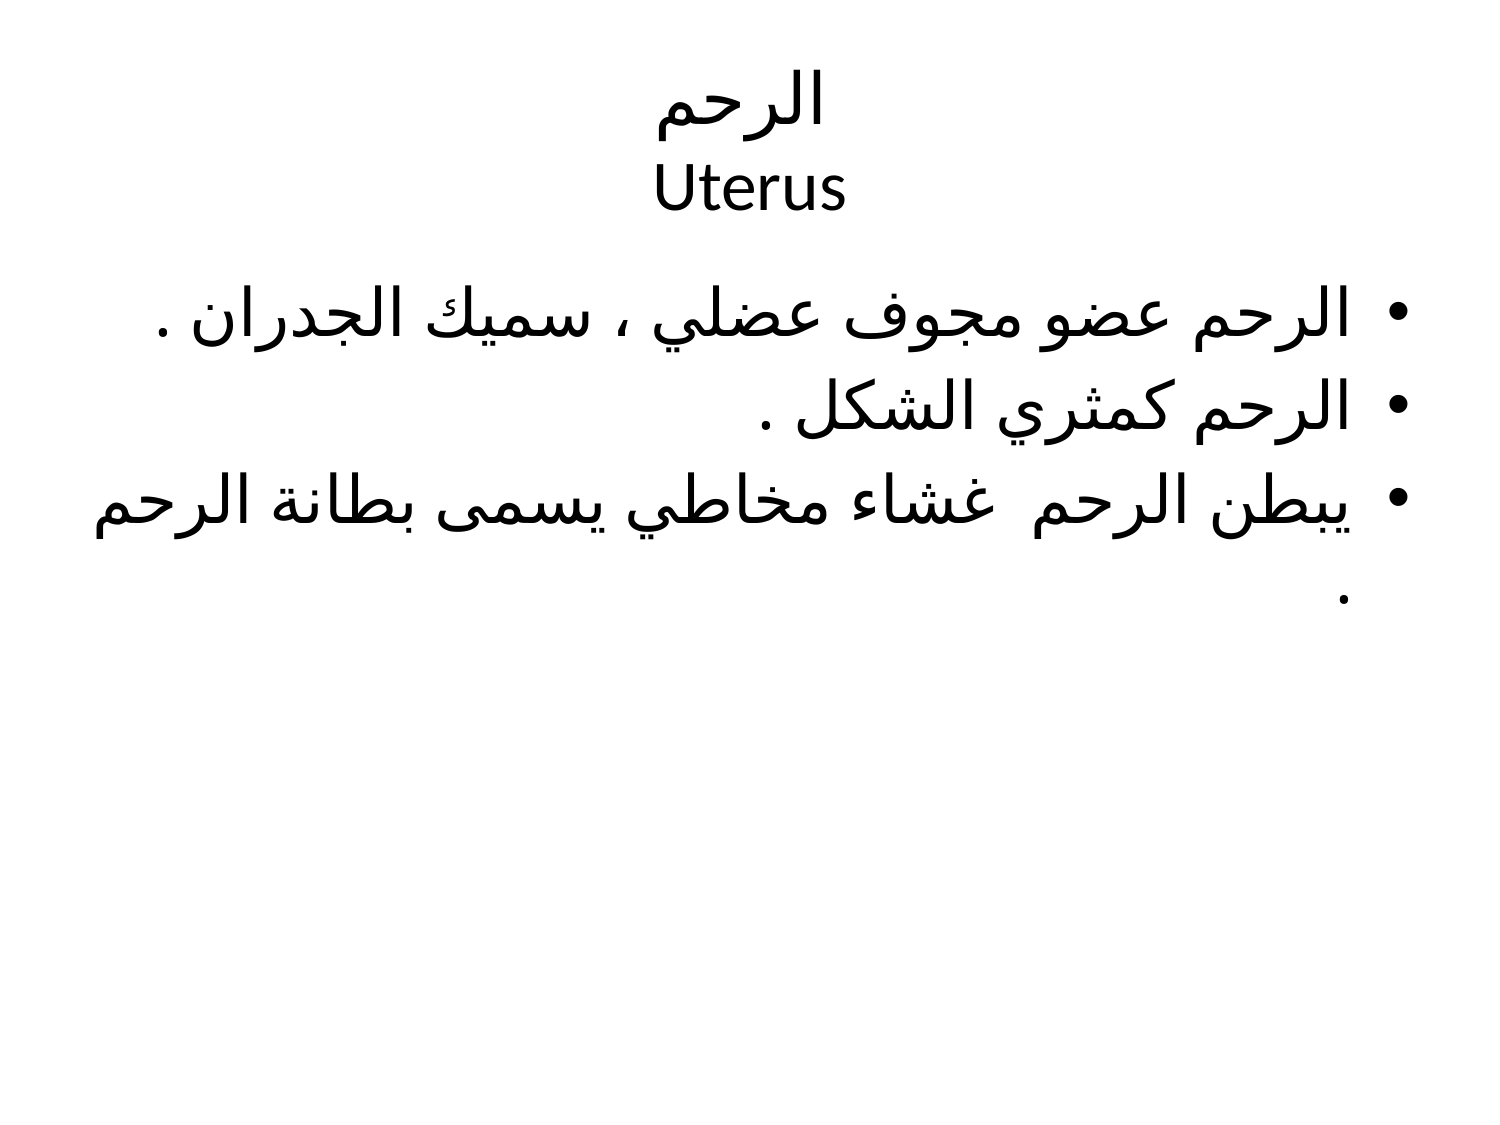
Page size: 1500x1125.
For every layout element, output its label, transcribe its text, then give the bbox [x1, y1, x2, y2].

title الرحم Uterus [75, 45, 1425, 233]
list الرحم عضو مجوف عضلي ، سميك الجدران . الرحم كمثري الشكل . يبطن الرحم غشاء مخاطي يسمى بطانة الرحم . [75, 262, 1425, 1005]
